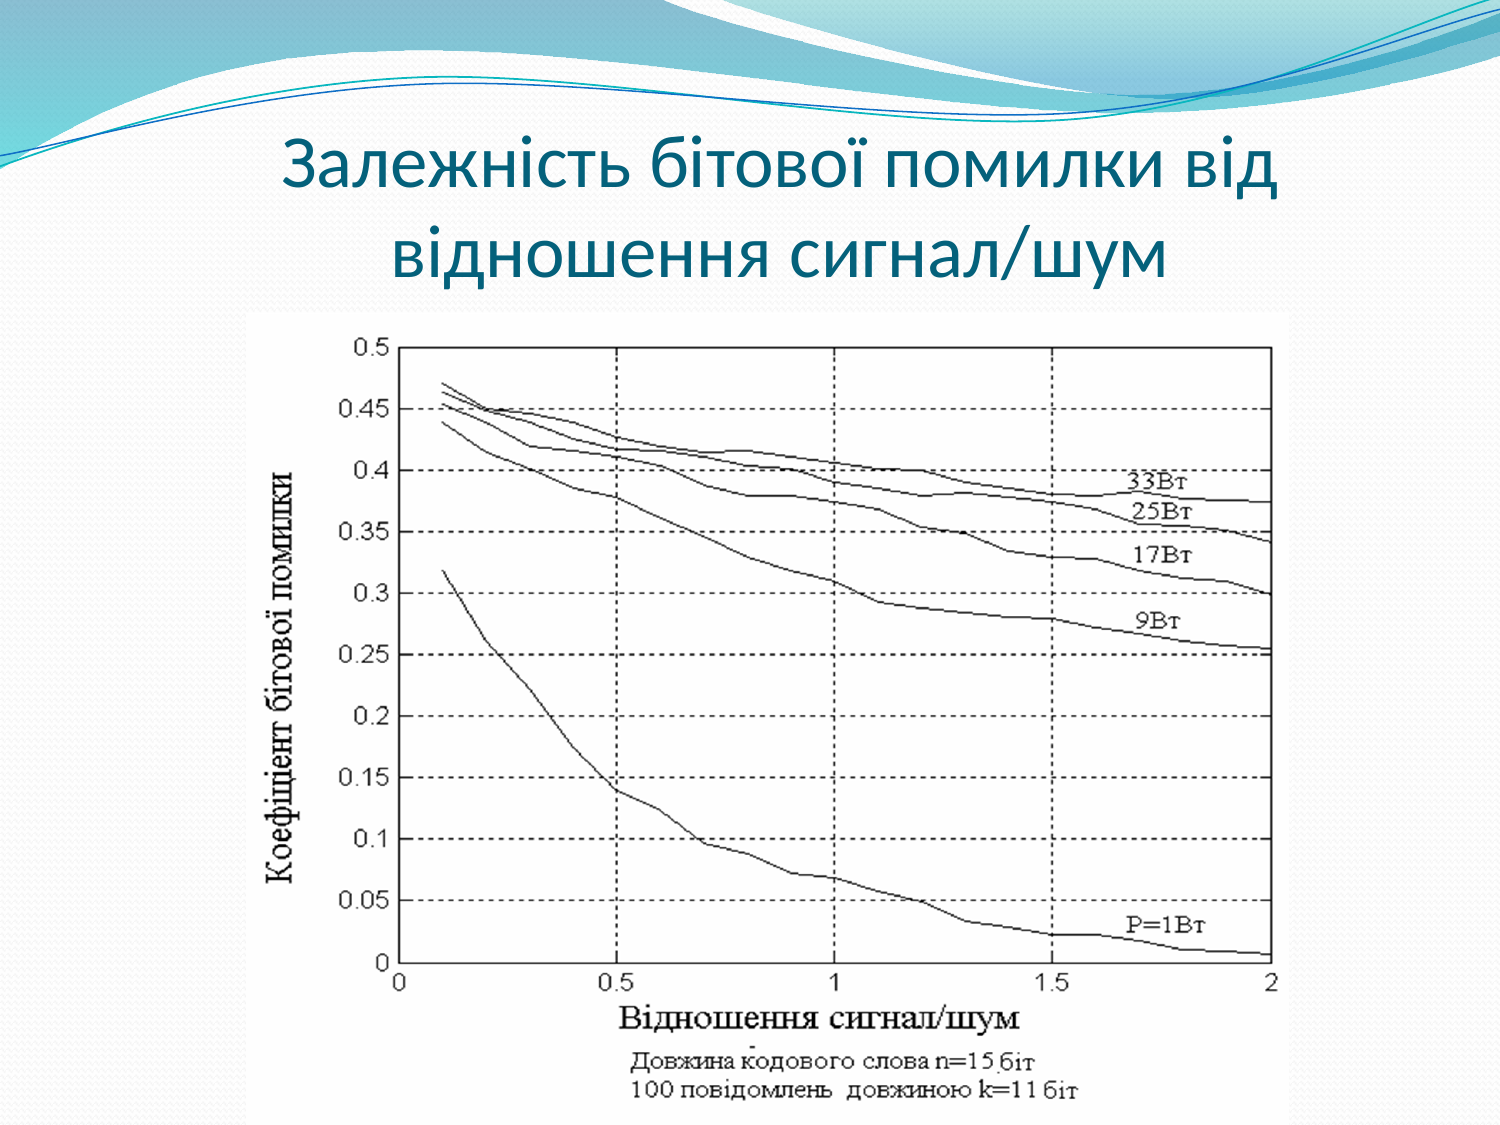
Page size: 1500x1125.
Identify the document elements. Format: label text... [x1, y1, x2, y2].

title Залежність бітової помилки від відношення сигнал/шум [105, 105, 1456, 293]
picture [245, 313, 1290, 1125]
